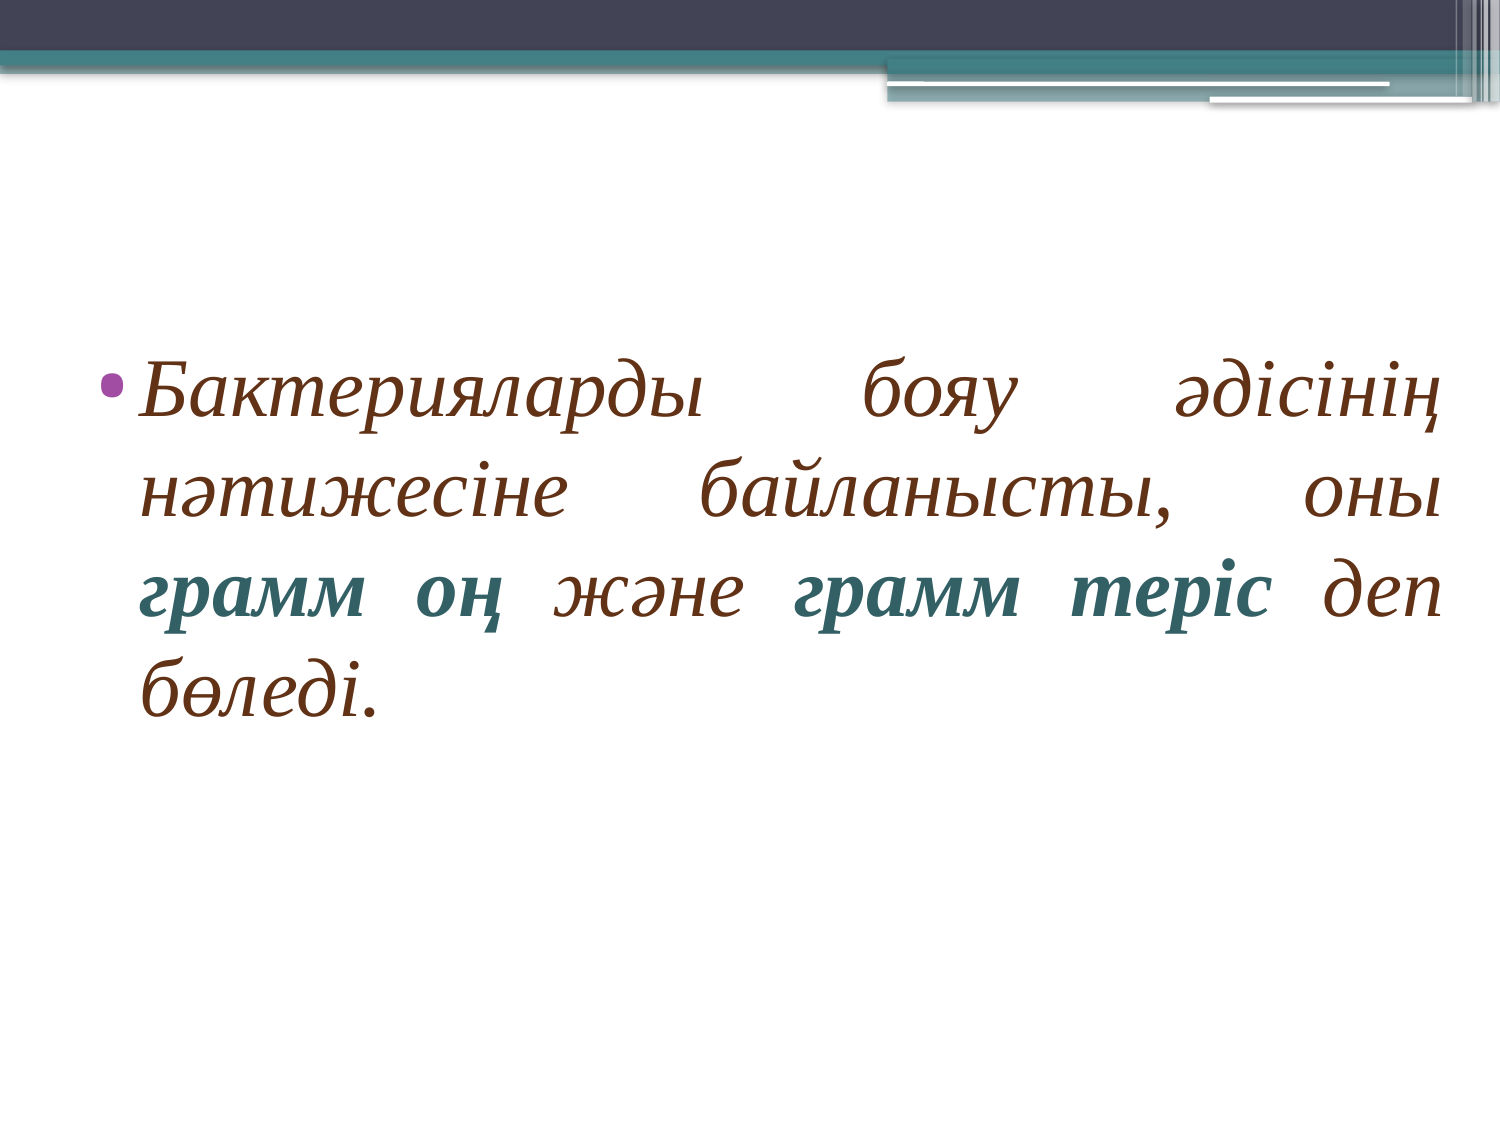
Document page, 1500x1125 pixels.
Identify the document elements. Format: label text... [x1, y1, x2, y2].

list Бактерияларды бояу әдісінің нәтижесіне байланысты, оны грамм оң және грамм теріс деп бөледі. [64, 326, 1459, 1001]
